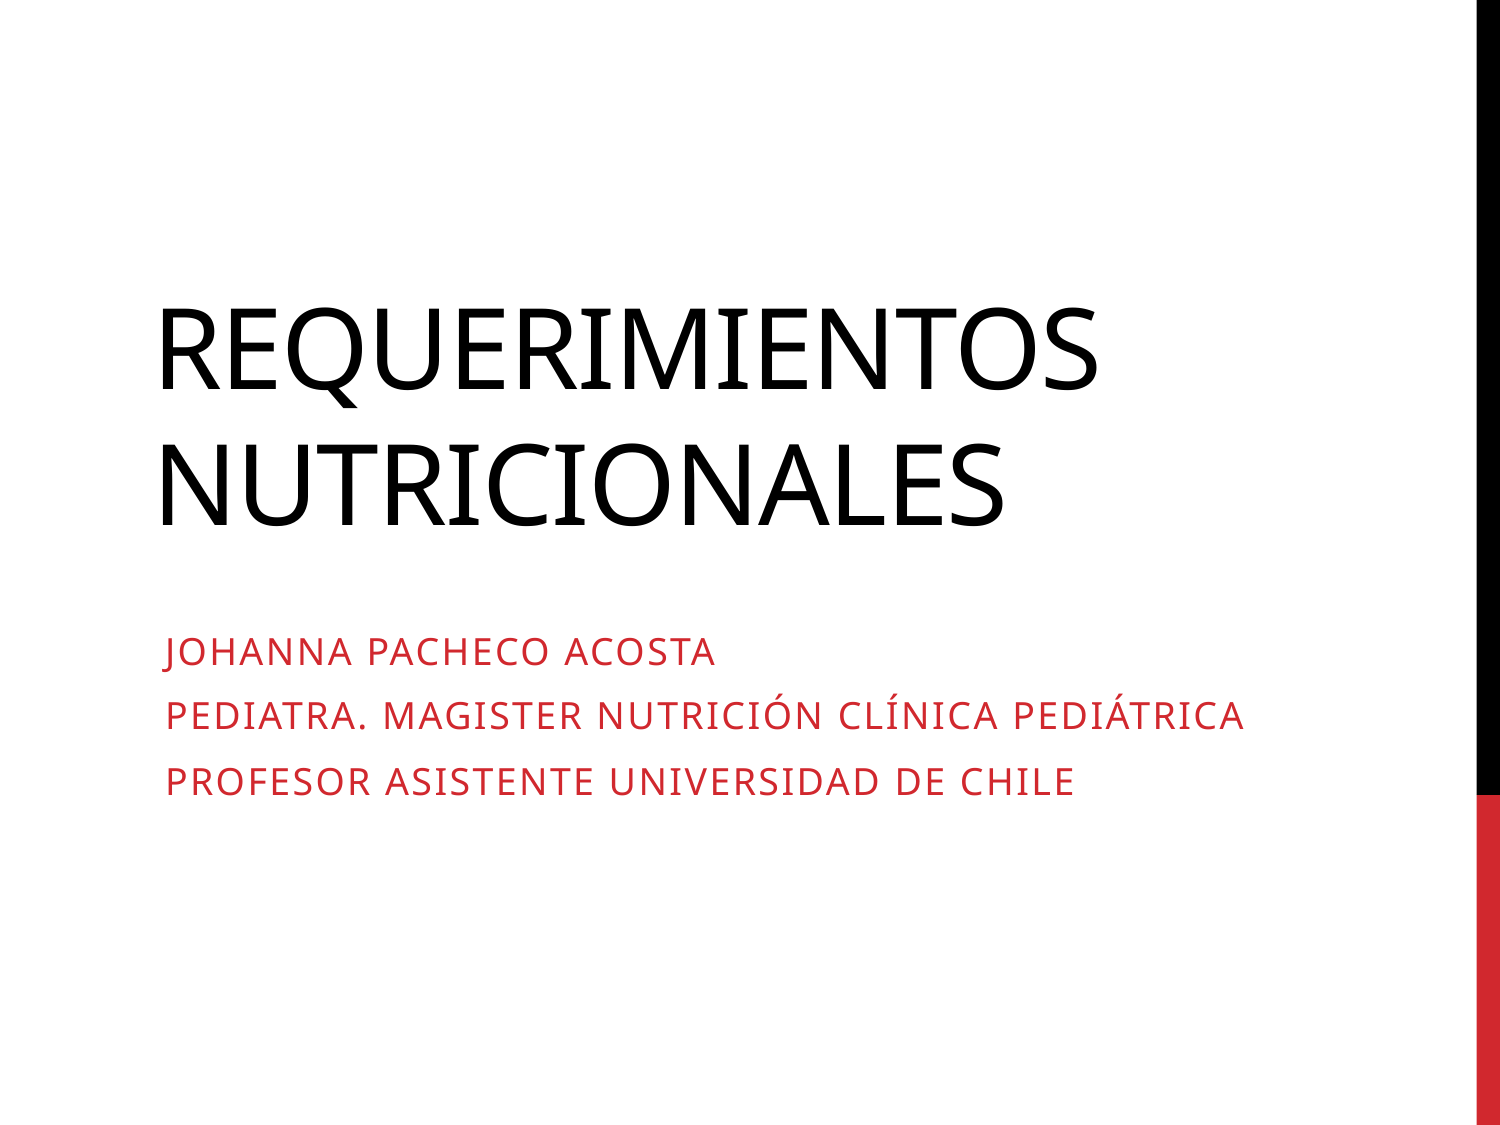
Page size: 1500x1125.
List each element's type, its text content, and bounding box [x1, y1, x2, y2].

subtitle Johanna Pacheco Acosta Pediatra. Magister Nutrición Clínica Pediátrica Profesor asistente Universidad de Chile [150, 620, 1355, 908]
title Requerimientos nutricionales [137, 37, 1413, 788]
